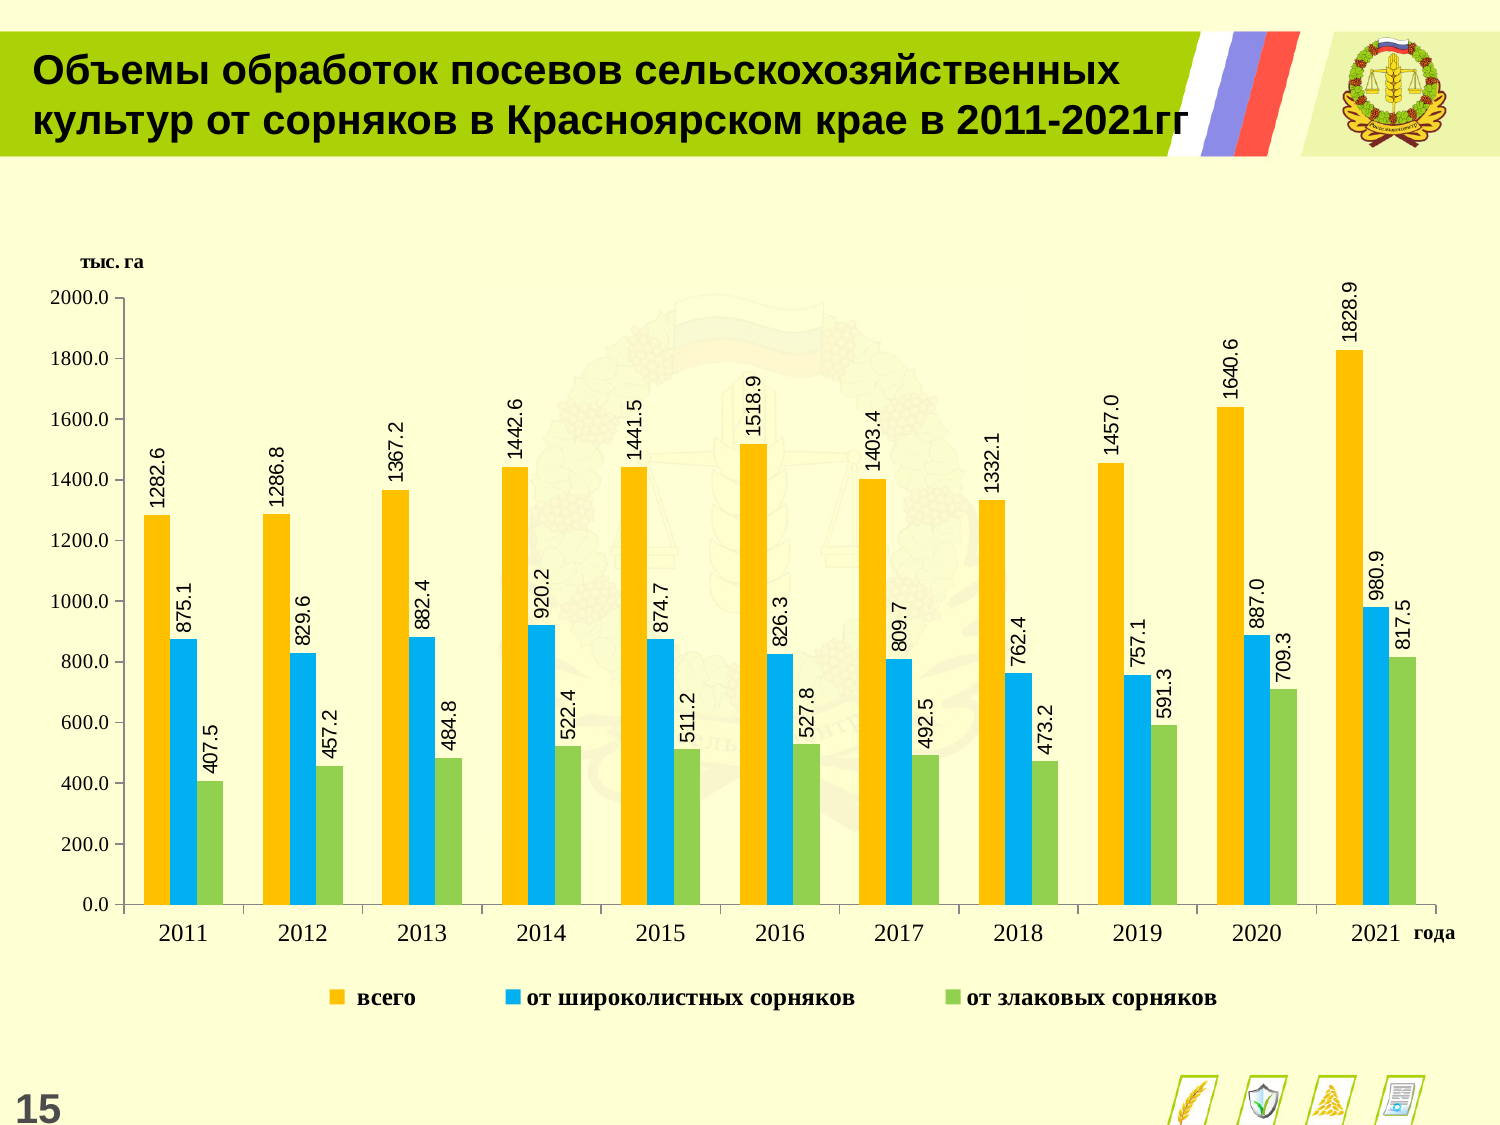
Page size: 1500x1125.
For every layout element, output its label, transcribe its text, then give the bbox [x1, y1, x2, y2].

slide_number 15 [0, 1089, 89, 1125]
picture [0, 0, 1500, 1125]
chart [29, 207, 1471, 1095]
list Объемы обработок посевов сельскохозяйственных культур от сорняков в Красноярском крае в 2011-2021гг [17, 31, 1211, 155]
